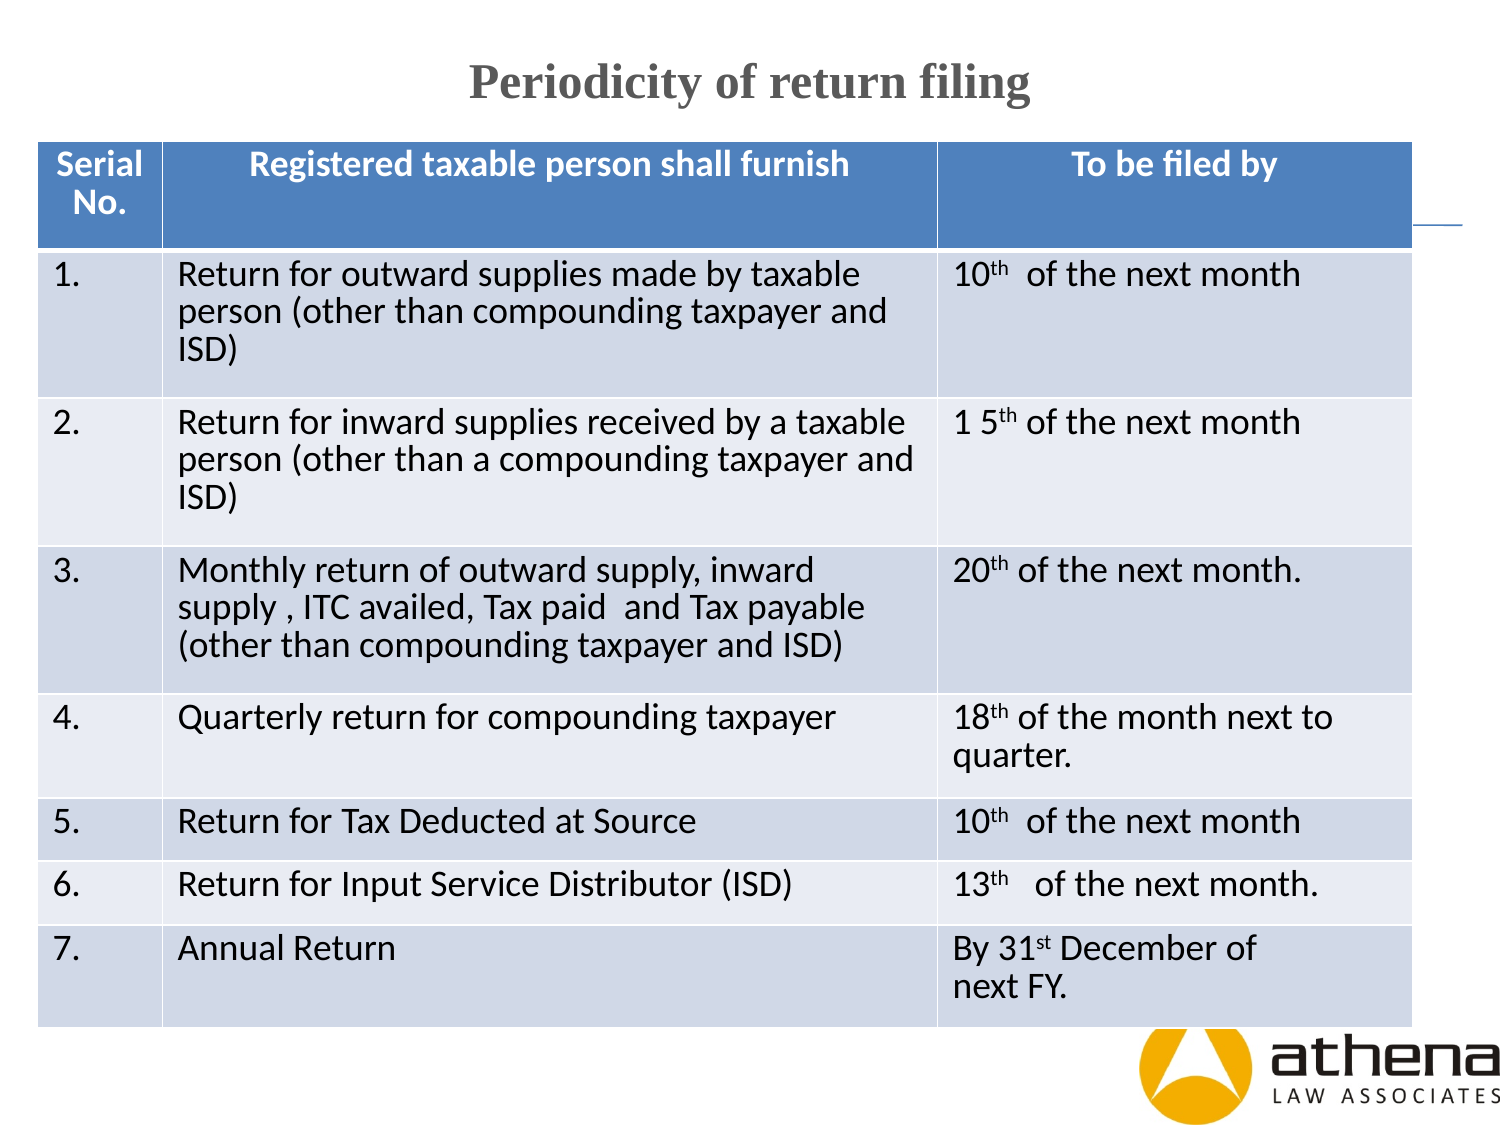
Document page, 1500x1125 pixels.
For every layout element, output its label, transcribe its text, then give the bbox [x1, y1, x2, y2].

table_cell 20th of the next month. [938, 547, 1412, 693]
table_cell 7. [38, 926, 162, 1027]
table_cell 1 5th of the next month [938, 399, 1412, 545]
table_cell Return for outward supplies made by taxable person (other than compounding taxpayer and ISD) [163, 253, 937, 397]
table_cell Return for inward supplies received by a taxable person (other than a compounding taxpayer and ISD) [163, 399, 937, 545]
table_cell 5. [38, 799, 162, 860]
table_header To be filed by [938, 142, 1412, 248]
picture [1139, 1012, 1500, 1125]
table_cell 1. [38, 253, 162, 397]
table_cell By 31st December of next FY. [938, 926, 1412, 1027]
table_cell Annual Return [163, 926, 937, 1027]
table_cell Return for Input Service Distributor (ISD) [163, 862, 937, 924]
table_cell 4. [38, 695, 162, 797]
table_cell 6. [38, 862, 162, 924]
table_cell Return for Tax Deducted at Source [163, 799, 937, 860]
table_cell 10th of the next month [938, 253, 1412, 397]
title Periodicity of return filing [75, 45, 1425, 113]
table_cell 2. [38, 399, 162, 545]
table_cell Monthly return of outward supply, inward supply , ITC availed, Tax paid and Tax payable (other than compounding taxpayer and ISD) [163, 547, 937, 693]
table_header Serial No. [38, 142, 162, 248]
table_cell 3. [38, 547, 162, 693]
table_cell 10th of the next month [938, 799, 1412, 860]
table_cell 13th of the next month. [938, 862, 1412, 924]
table_cell Quarterly return for compounding taxpayer [163, 695, 937, 797]
table_header Registered taxable person shall furnish [163, 142, 937, 248]
table_cell 18th of the month next to quarter. [938, 695, 1412, 797]
